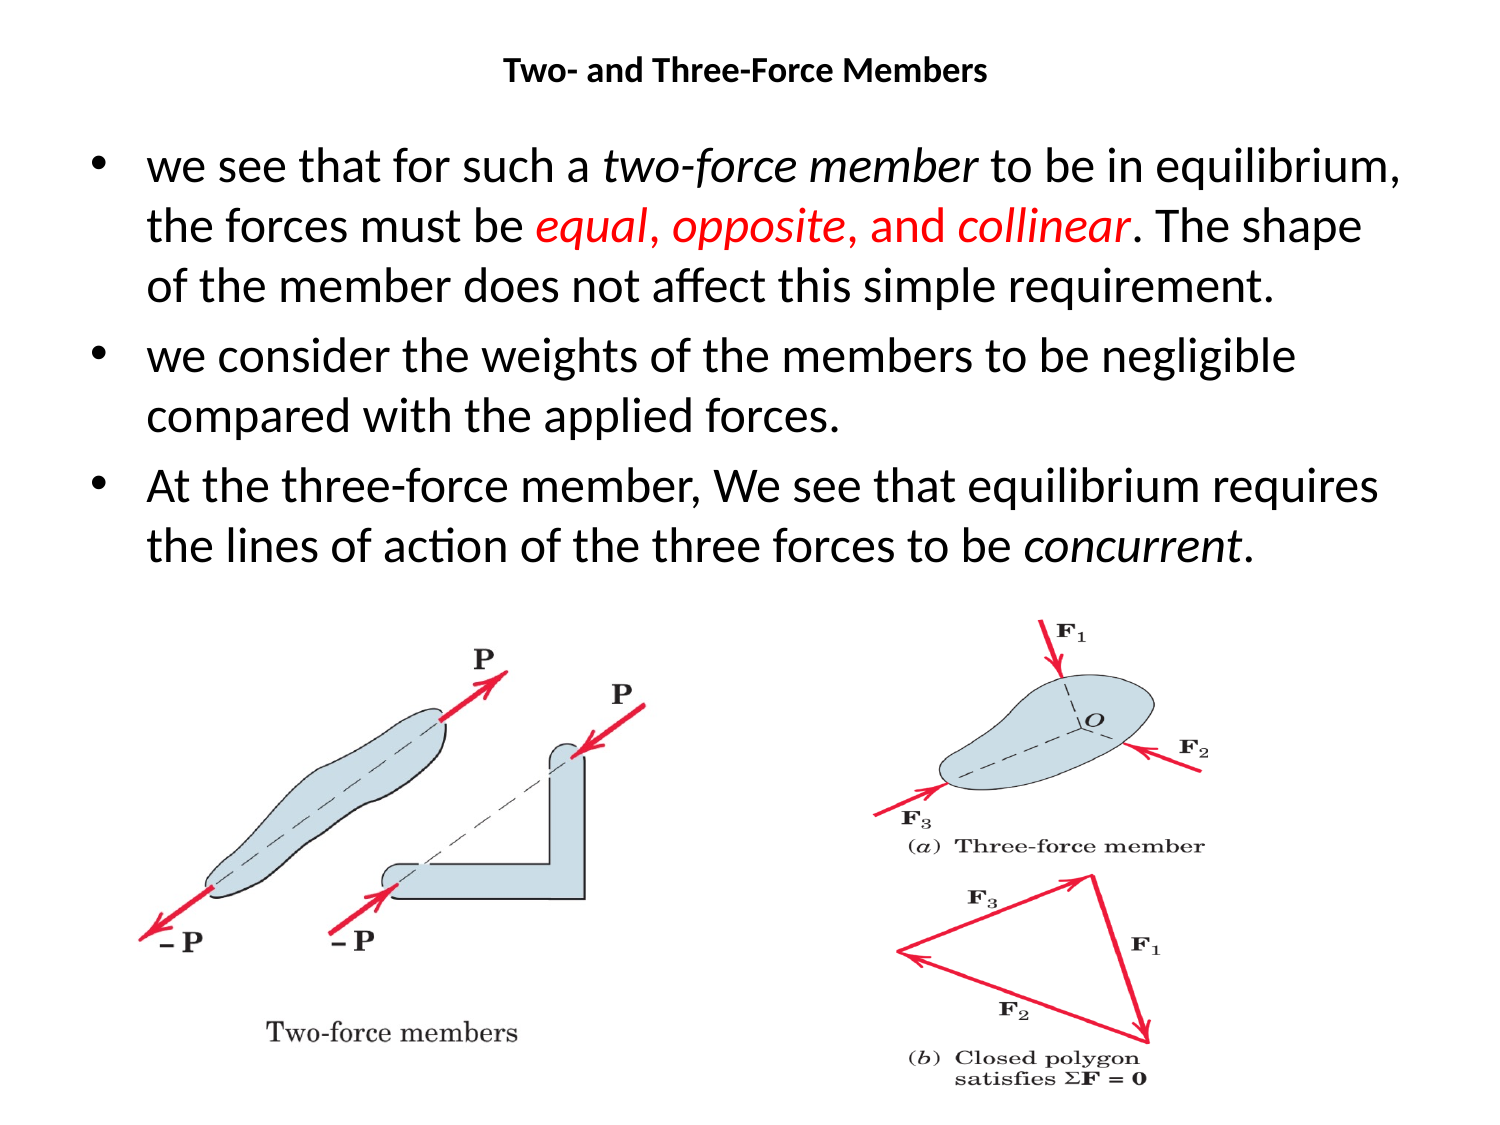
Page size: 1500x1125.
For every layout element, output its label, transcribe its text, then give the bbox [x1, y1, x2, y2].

title Two- and Three-Force Members [75, 37, 1425, 125]
picture [124, 621, 667, 1063]
list we see that for such a two-force member to be in equilibrium, the forces must be equal, opposite, and collinear. The shape of the member does not affect this simple requirement. we consider the weights of the members to be negligible compared with the applied forces. At the three-force member, We see that equilibrium requires the lines of action of the three forces to be concurrent. [75, 125, 1425, 1005]
picture [849, 587, 1276, 1101]
